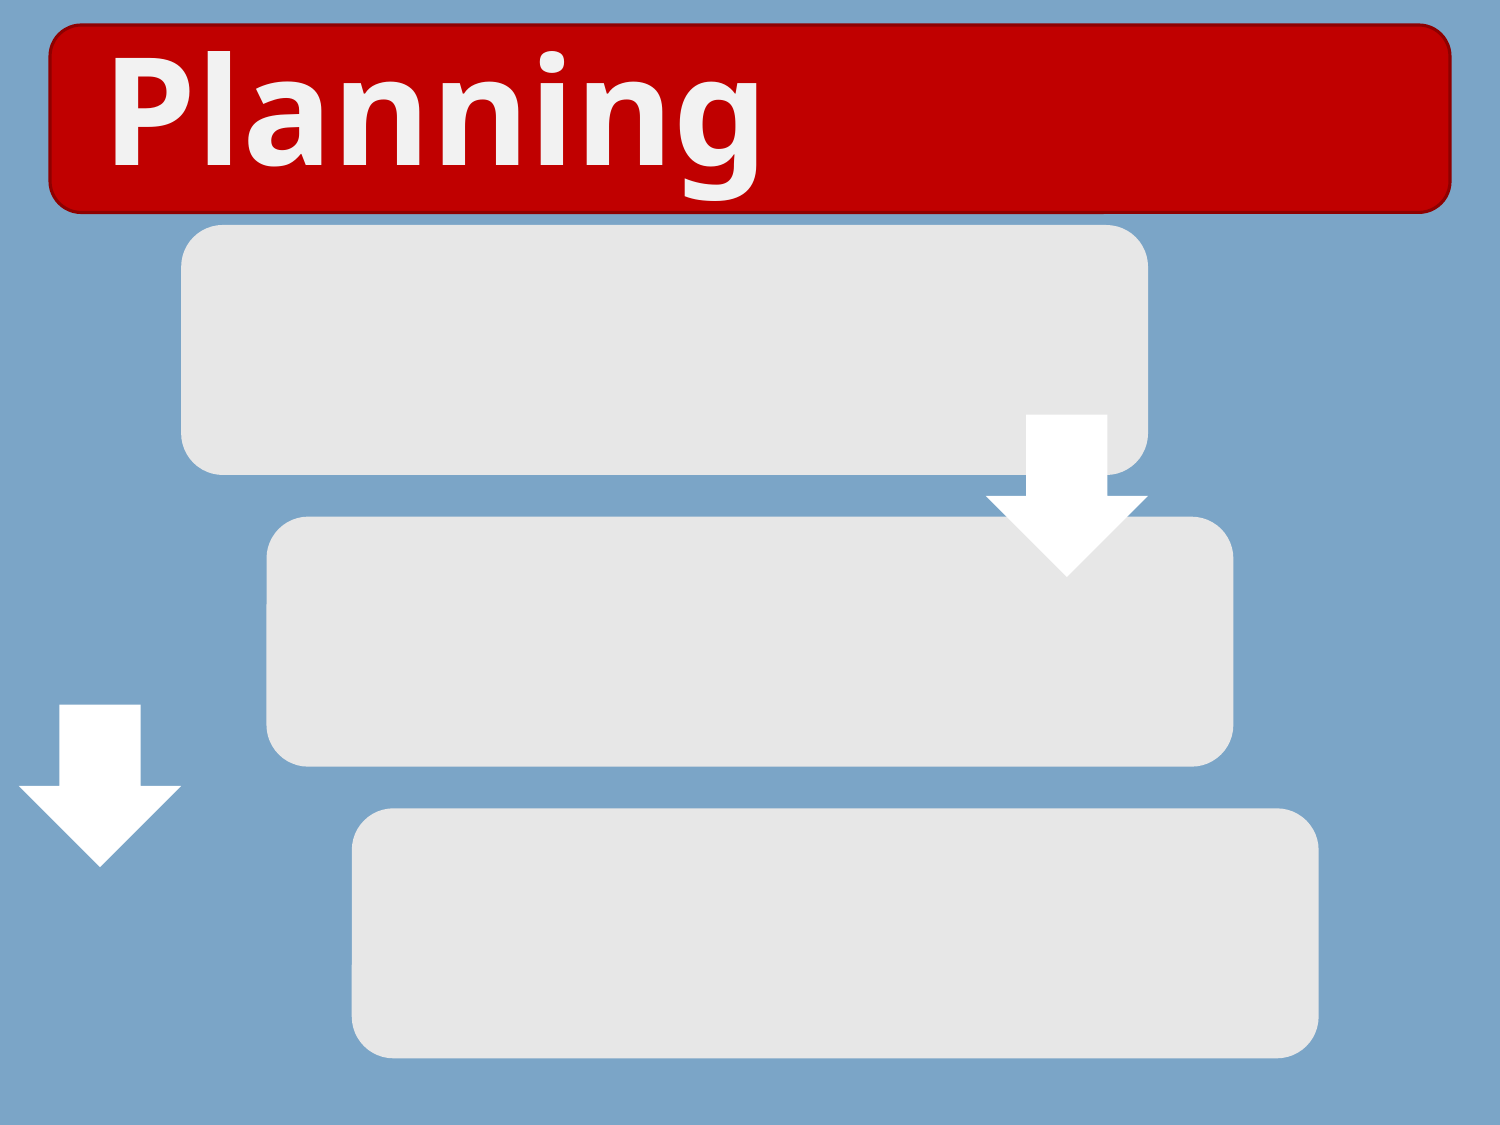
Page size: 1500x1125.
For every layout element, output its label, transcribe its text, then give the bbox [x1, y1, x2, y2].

text_box Planning [87, 7, 1413, 203]
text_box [180, 224, 1319, 1059]
text_box [48, 23, 1452, 215]
